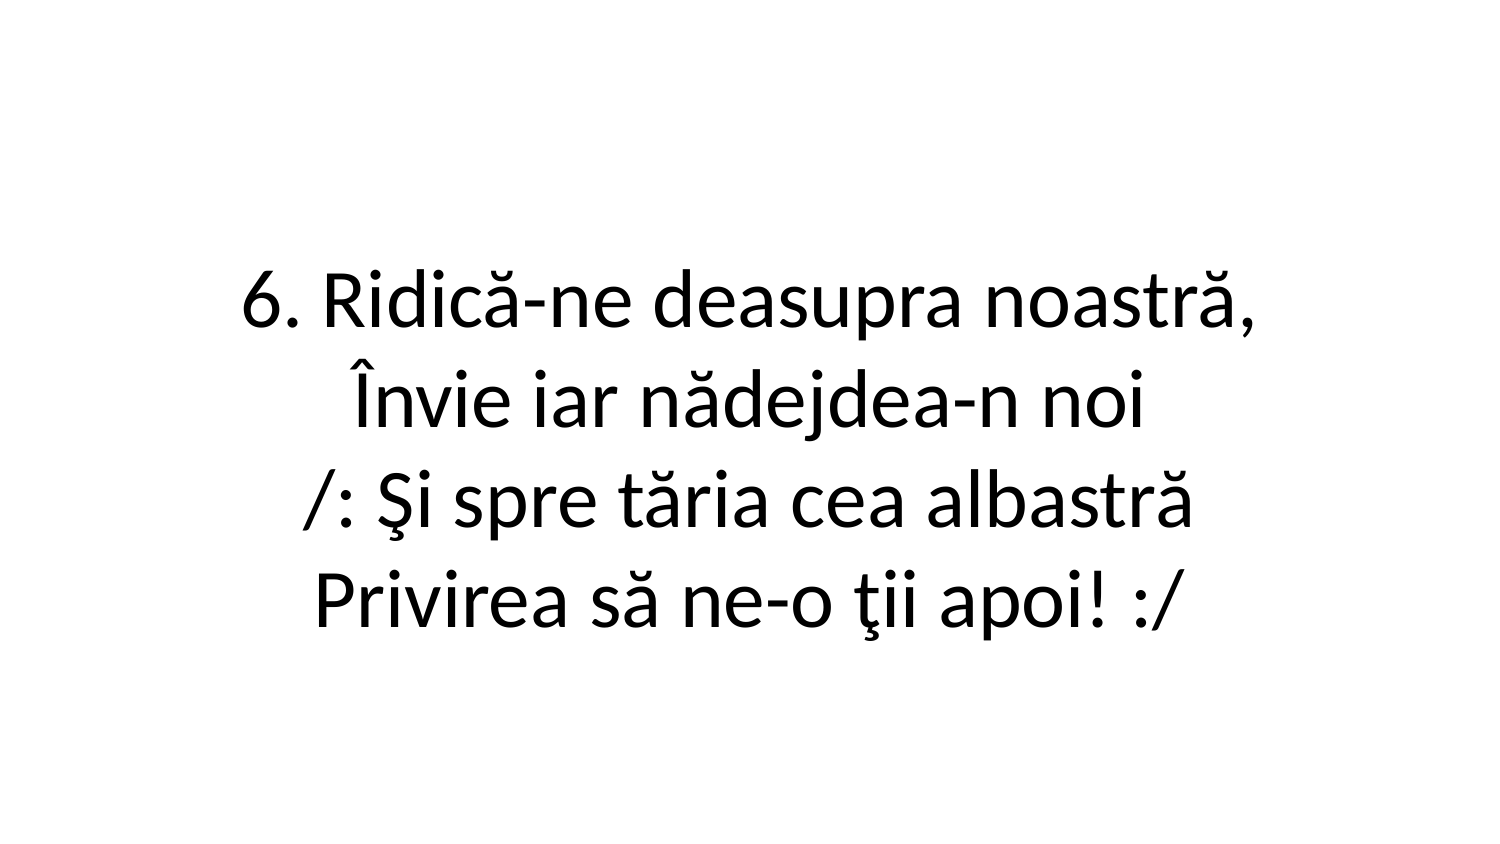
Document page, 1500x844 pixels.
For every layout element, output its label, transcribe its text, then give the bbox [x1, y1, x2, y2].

text_box 6. Ridică-ne deasupra noastră, Învie iar nădejdea-n noi /: Şi spre tăria cea albastră Privirea să ne-o ţii apoi! :/ [225, 192, 1275, 652]
